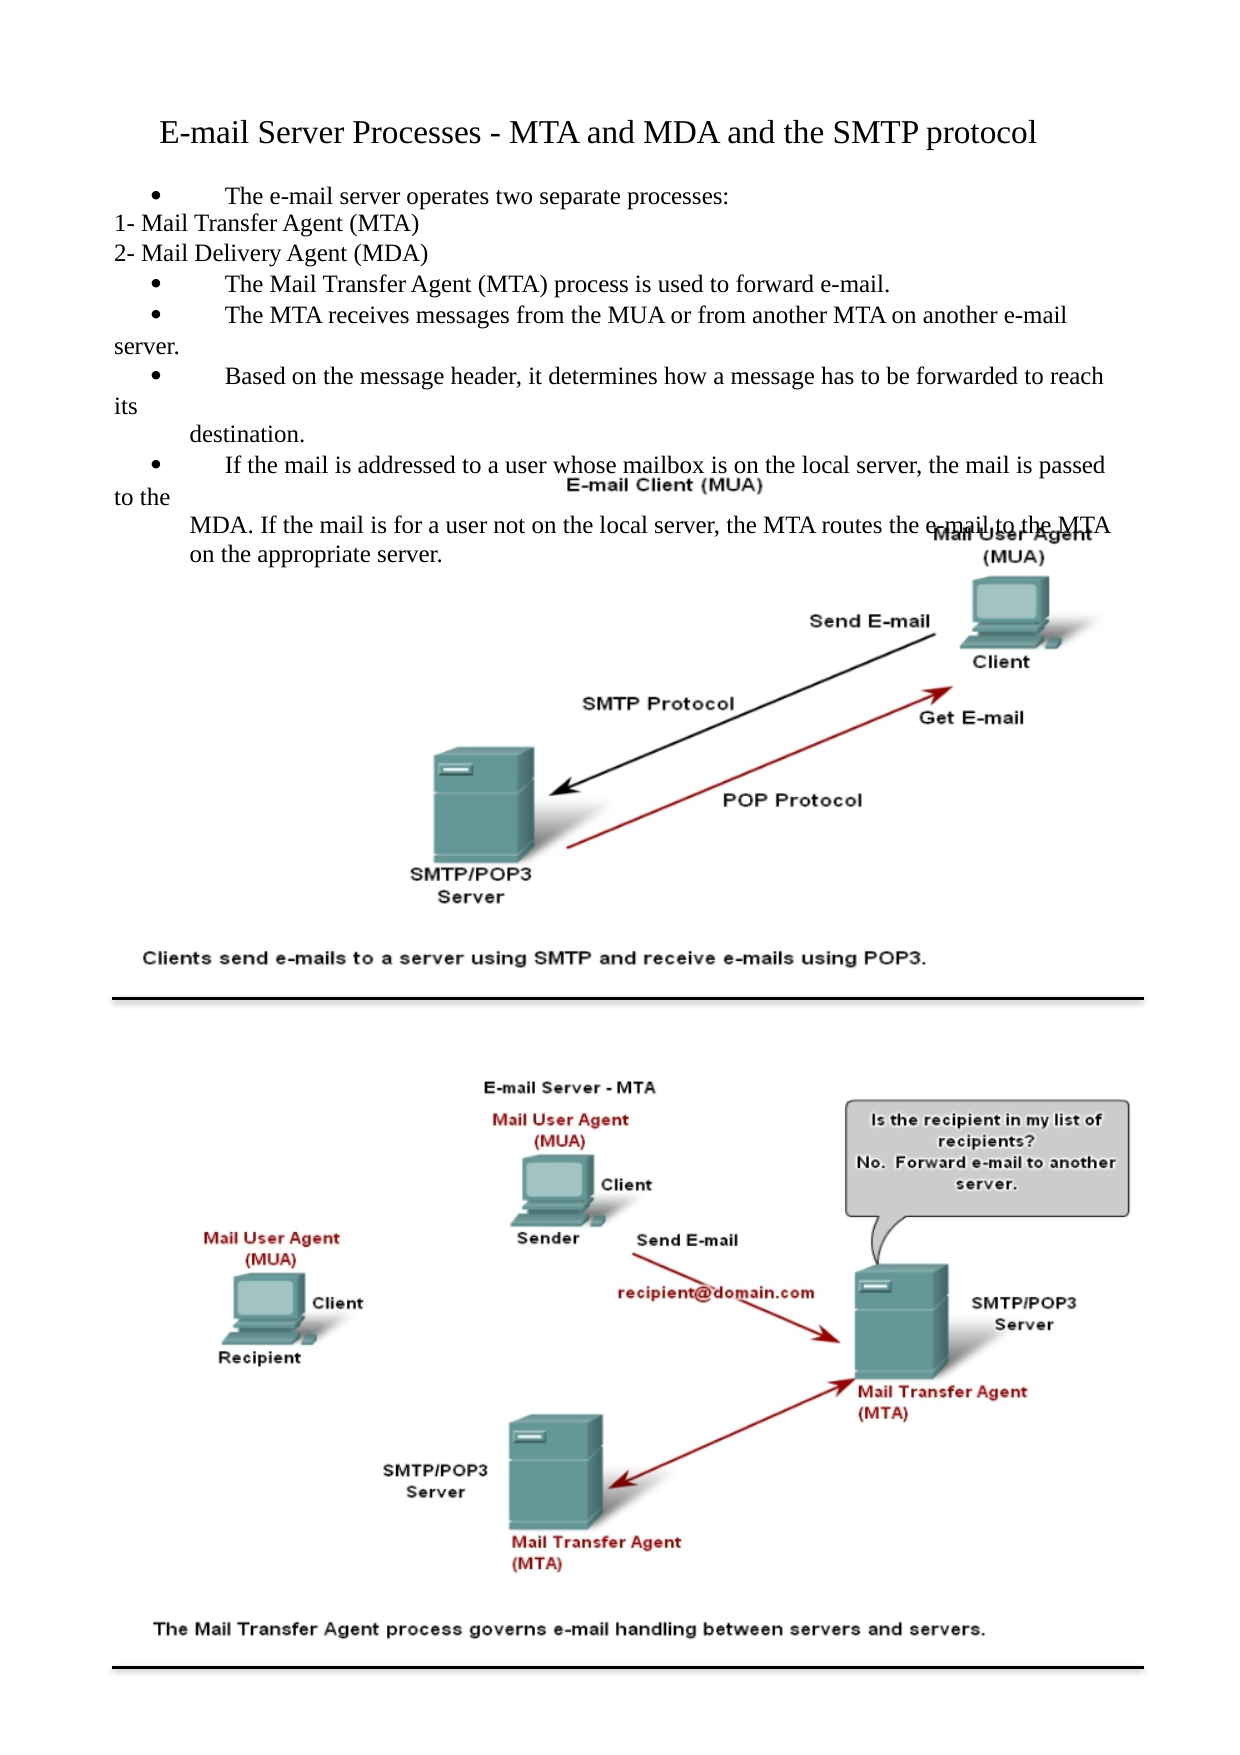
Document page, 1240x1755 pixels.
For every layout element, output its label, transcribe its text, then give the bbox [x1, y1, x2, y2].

picture [112, 474, 1142, 991]
text_box [112, 996, 1144, 1000]
picture [112, 1073, 1143, 1662]
text_box E-mail Server Processes - MTA and MDA and the SMTP protocol  The e-mail server operates two separate processes: 1- Mail Transfer Agent (MTA) 2- Mail Delivery Agent (MDA)  The Mail Transfer Agent (MTA) process is used to forward e-mail.  The MTA receives messages from the MUA or from another MTA on another e-mail server.  Based on the message header, it determines how a message has to be forwarded to reach its destination.  If the mail is addressed to a user whose mailbox is on the local server, the mail is passed to the MDA. If the mail is for a user not on the local server, the MTA routes the e-mail to the MTA on the appropriate server. [114, 111, 1132, 473]
